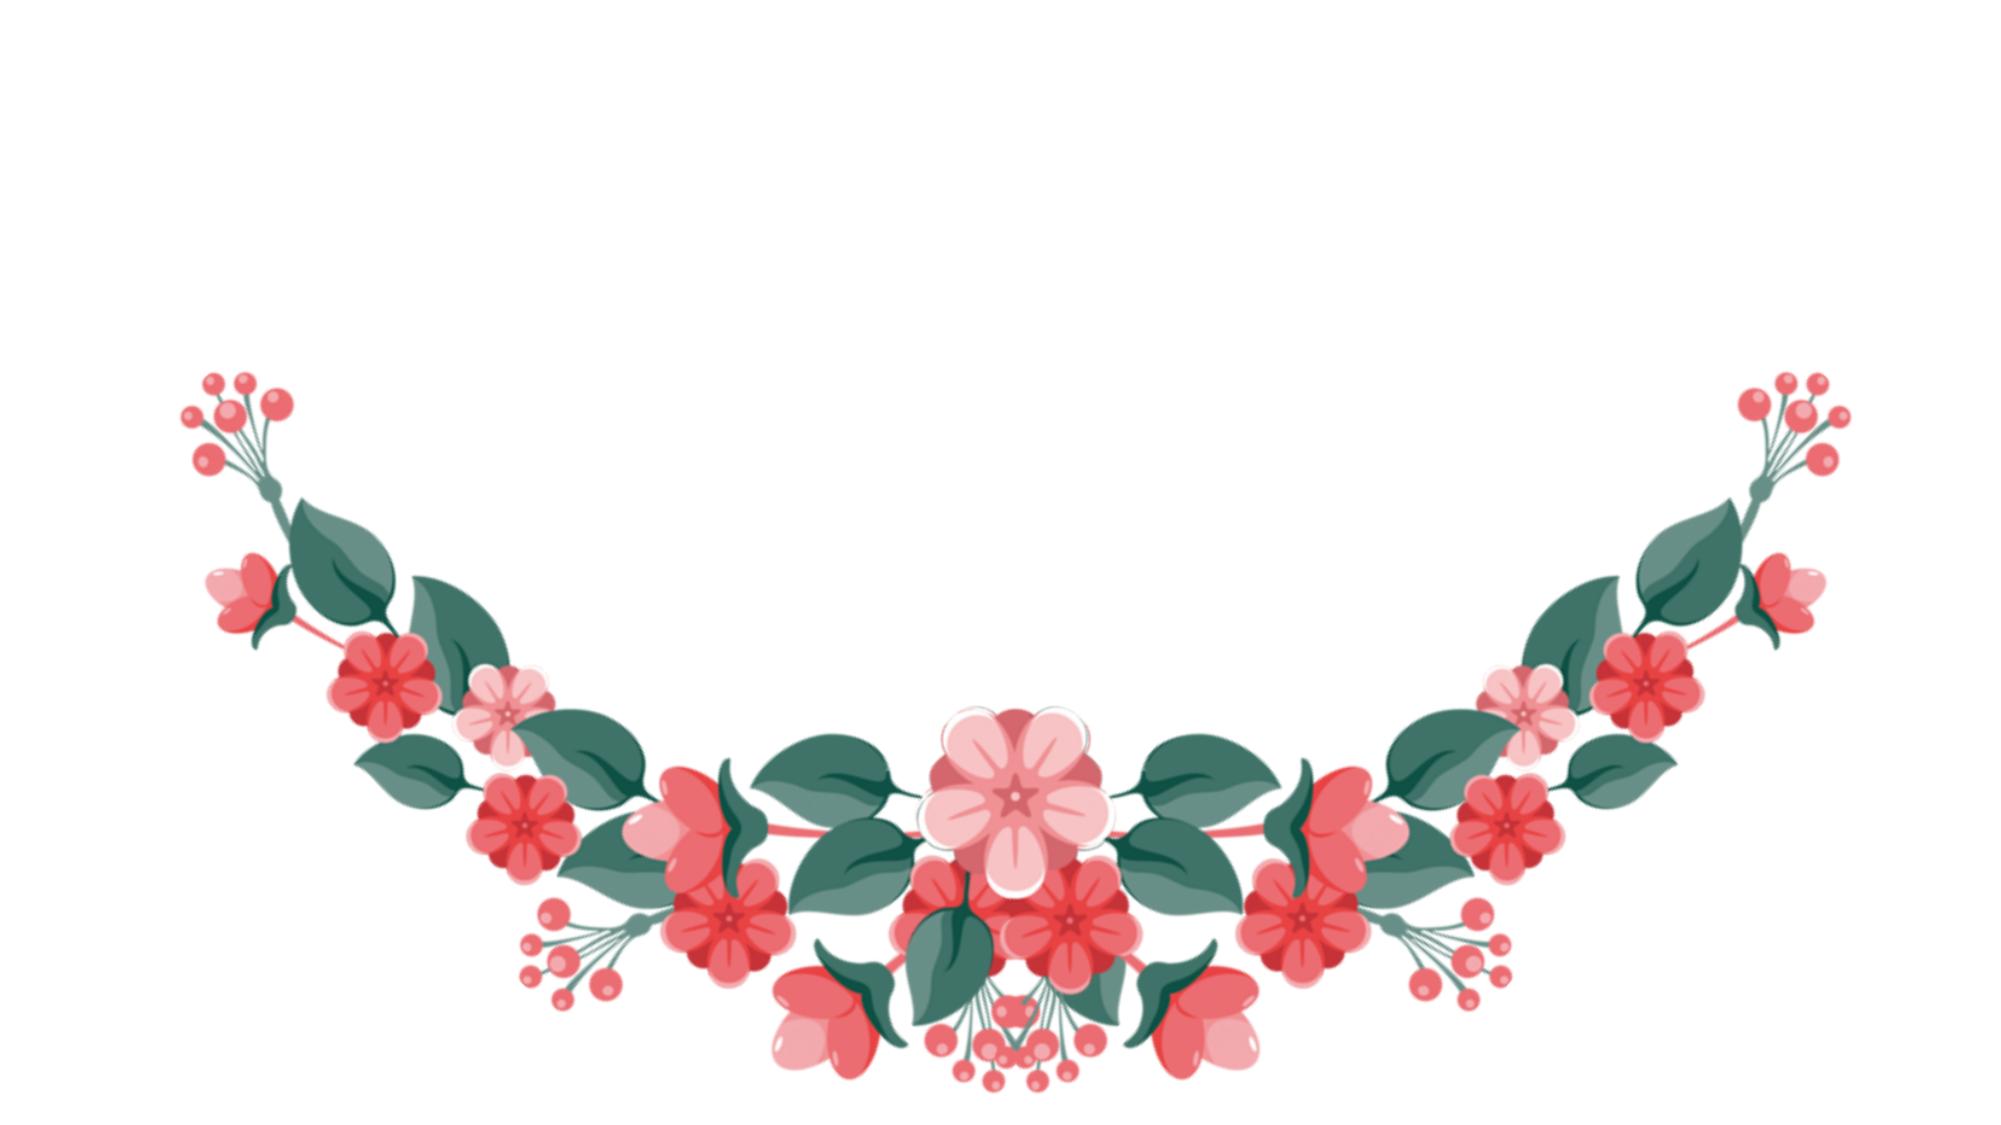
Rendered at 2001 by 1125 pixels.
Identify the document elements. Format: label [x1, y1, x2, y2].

picture [76, 84, 1957, 1125]
